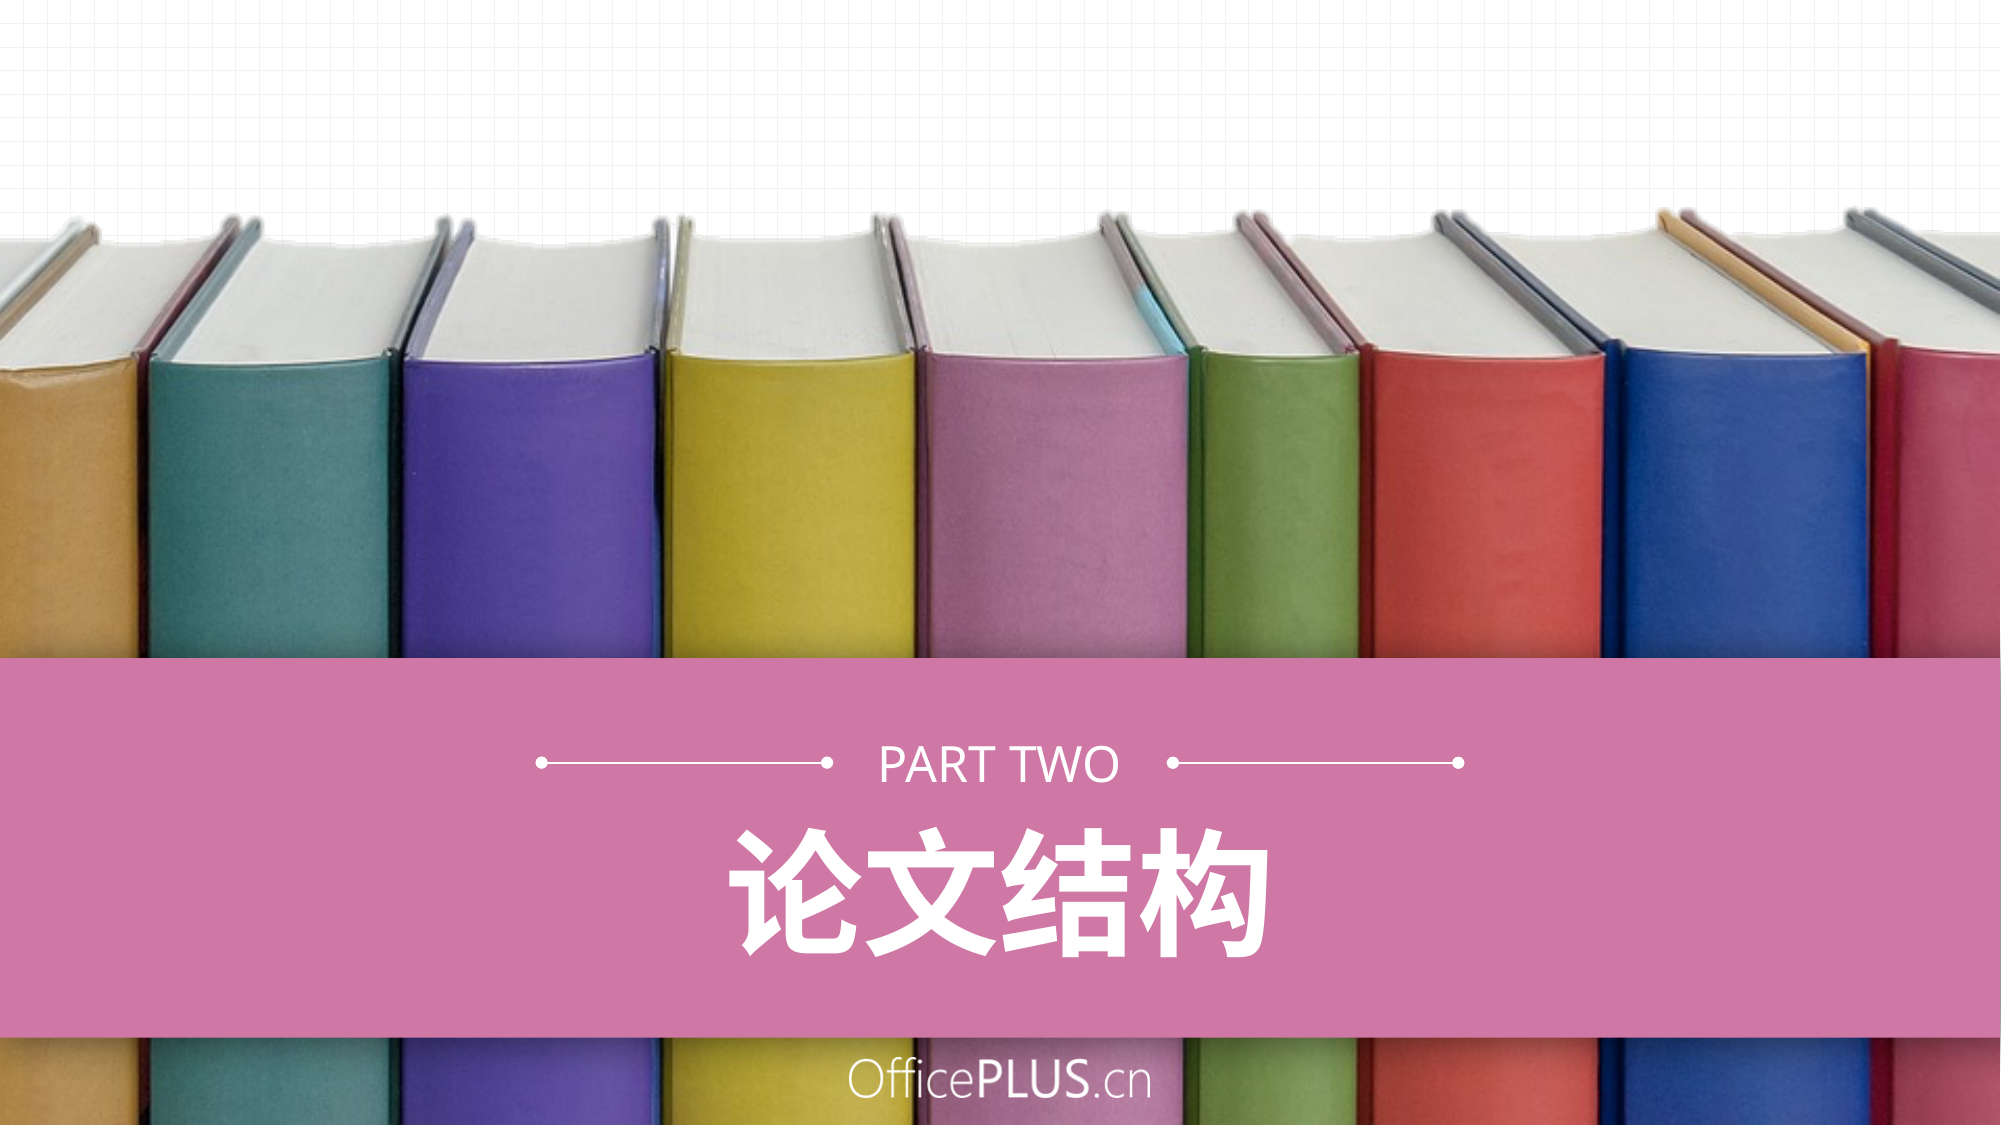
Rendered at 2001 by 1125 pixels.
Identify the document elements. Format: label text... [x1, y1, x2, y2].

text_box 论文结构 [710, 800, 1290, 981]
picture [0, 27, 2000, 658]
picture [0, 1038, 2000, 1125]
text_box PART TWO [862, 763, 1137, 800]
text_box PART TWO [862, 724, 1137, 762]
